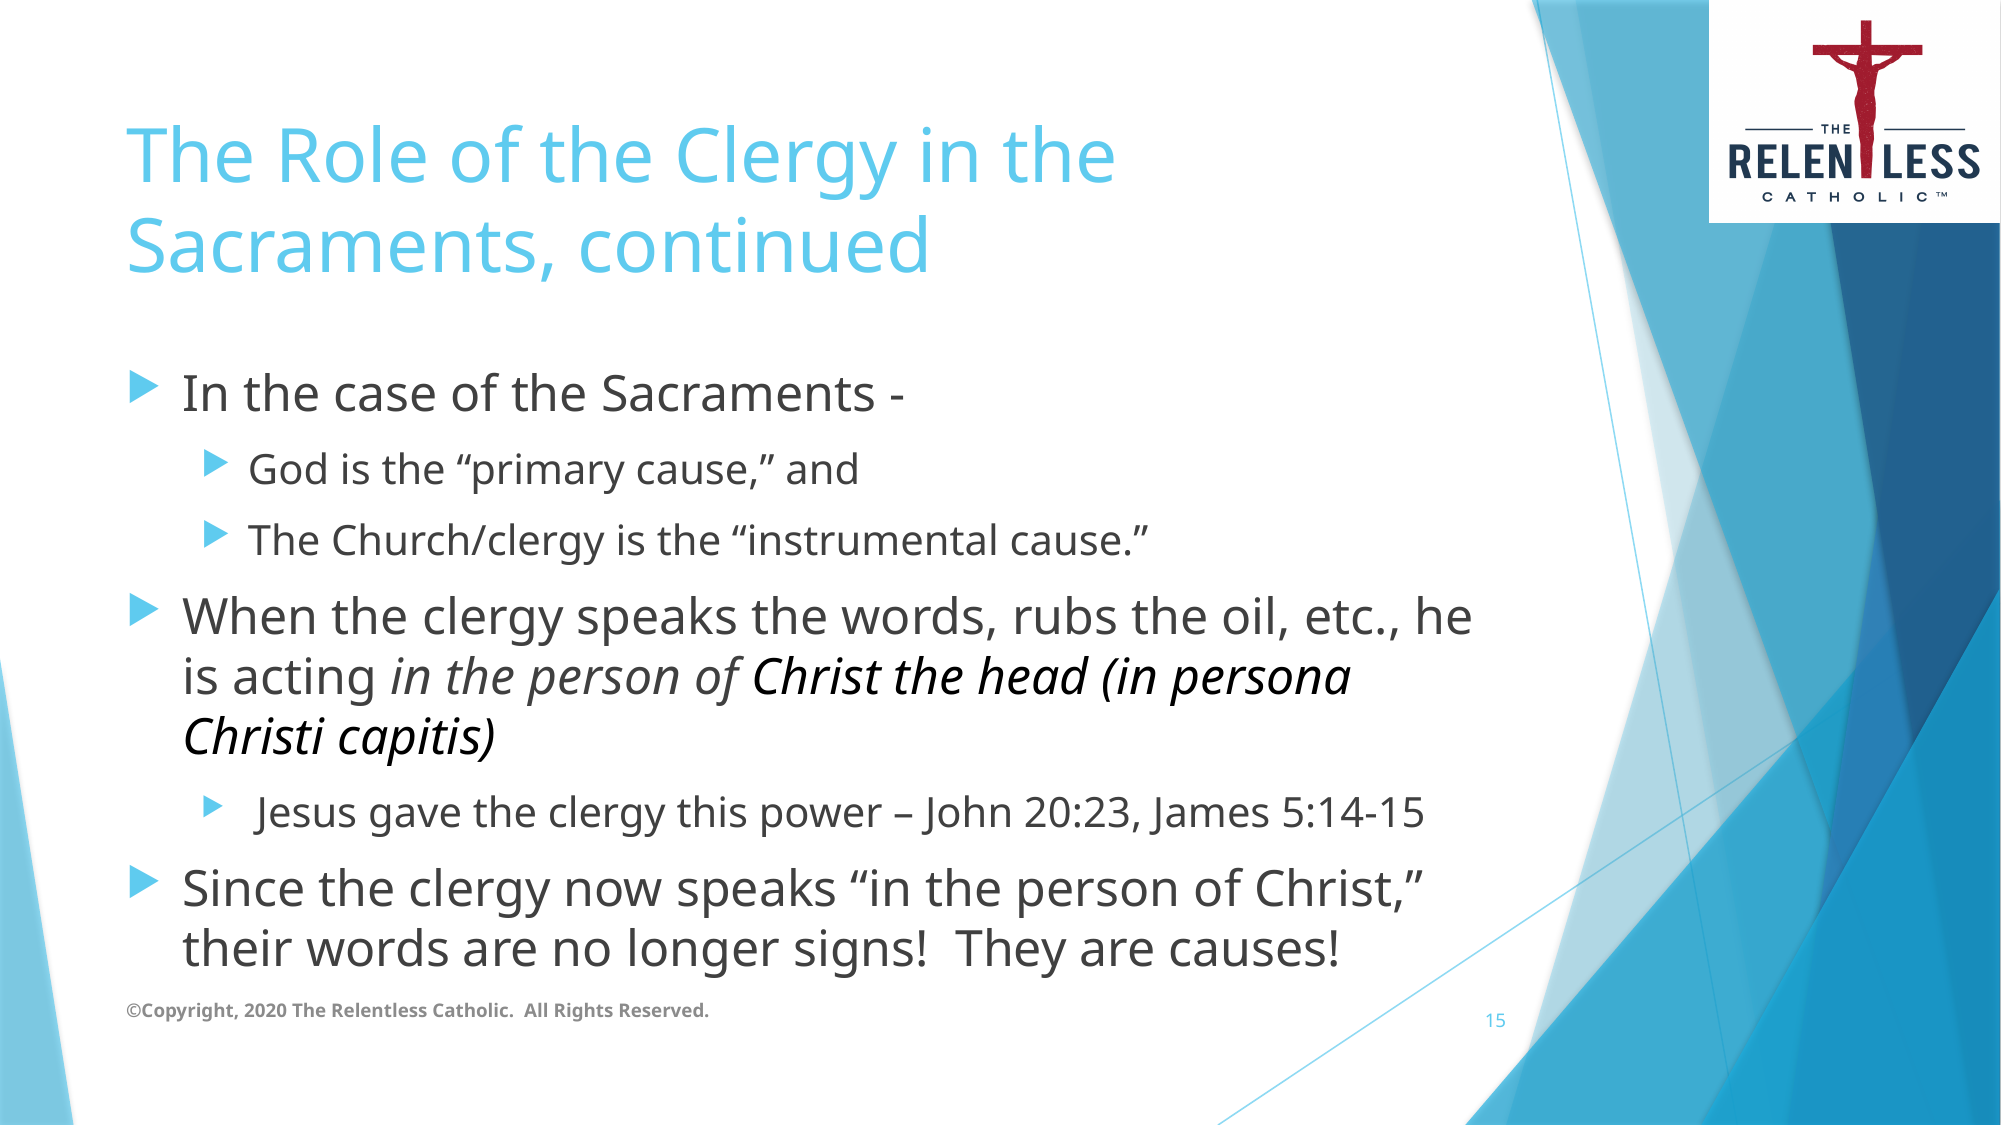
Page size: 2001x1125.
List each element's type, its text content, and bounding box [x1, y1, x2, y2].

footer ©Copyright, 2020 The Relentless Catholic. All Rights Reserved. [111, 991, 1145, 1051]
slide_number 15 [1409, 991, 1522, 1051]
list In the case of the Sacraments - God is the “primary cause,” and The Church/clergy is the “instrumental cause.” When the clergy speaks the words, rubs the oil, etc., he is acting in the person of Christ the head (in persona Christi capitis) Jesus gave the clergy this power – John 20:23, James 5:14-15 Since the clergy now speaks “in the person of Christ,” their words are no longer signs! They are causes! [111, 354, 1522, 992]
title The Role of the Clergy in the Sacraments, continued [111, 99, 1522, 317]
picture [1709, 0, 2000, 223]
